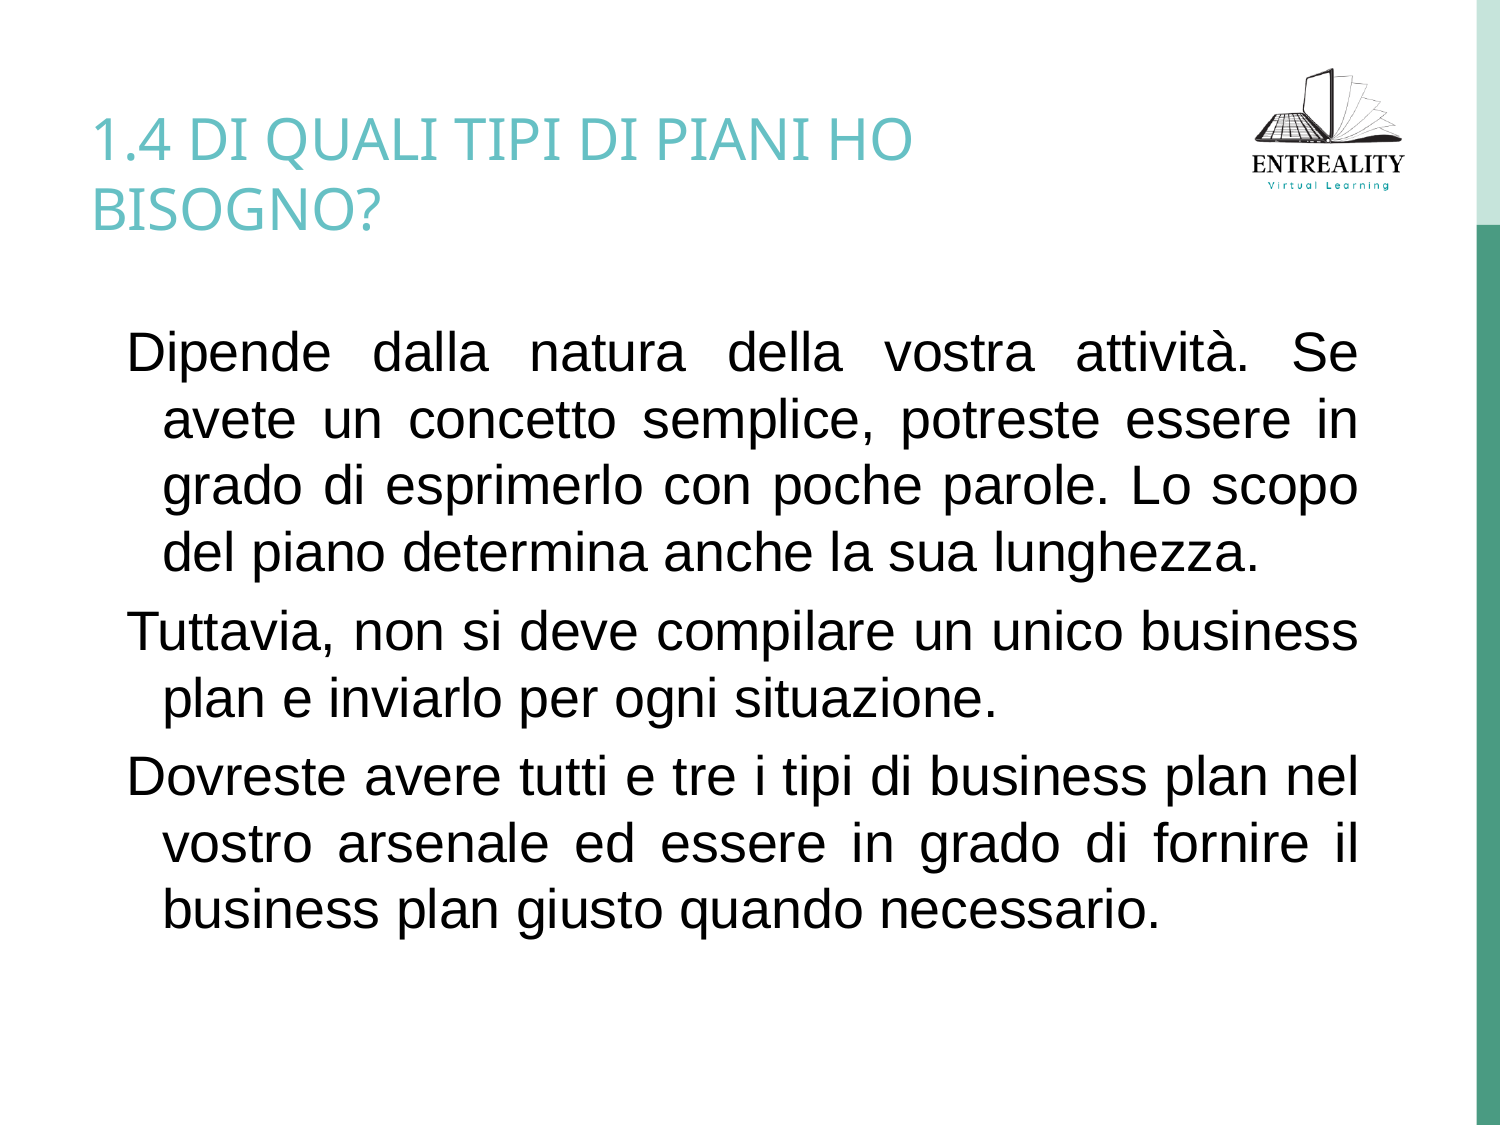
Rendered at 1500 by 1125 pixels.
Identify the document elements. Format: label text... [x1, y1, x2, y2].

list Dipende dalla natura della vostra attività. Se avete un concetto semplice, potreste essere in grado di esprimerlo con poche parole. Lo scopo del piano determina anche la sua lunghezza. Tuttavia, non si deve compilare un unico business plan e inviarlo per ogni situazione. Dovreste avere tutti e tre i tipi di business plan nel vostro arsenale ed essere in grado di fornire il business plan giusto quando necessario. [75, 308, 1375, 1044]
title 1.4 DI QUALI TIPI DI PIANI HO BISOGNO? [75, 25, 1025, 250]
picture [1198, 0, 1458, 259]
